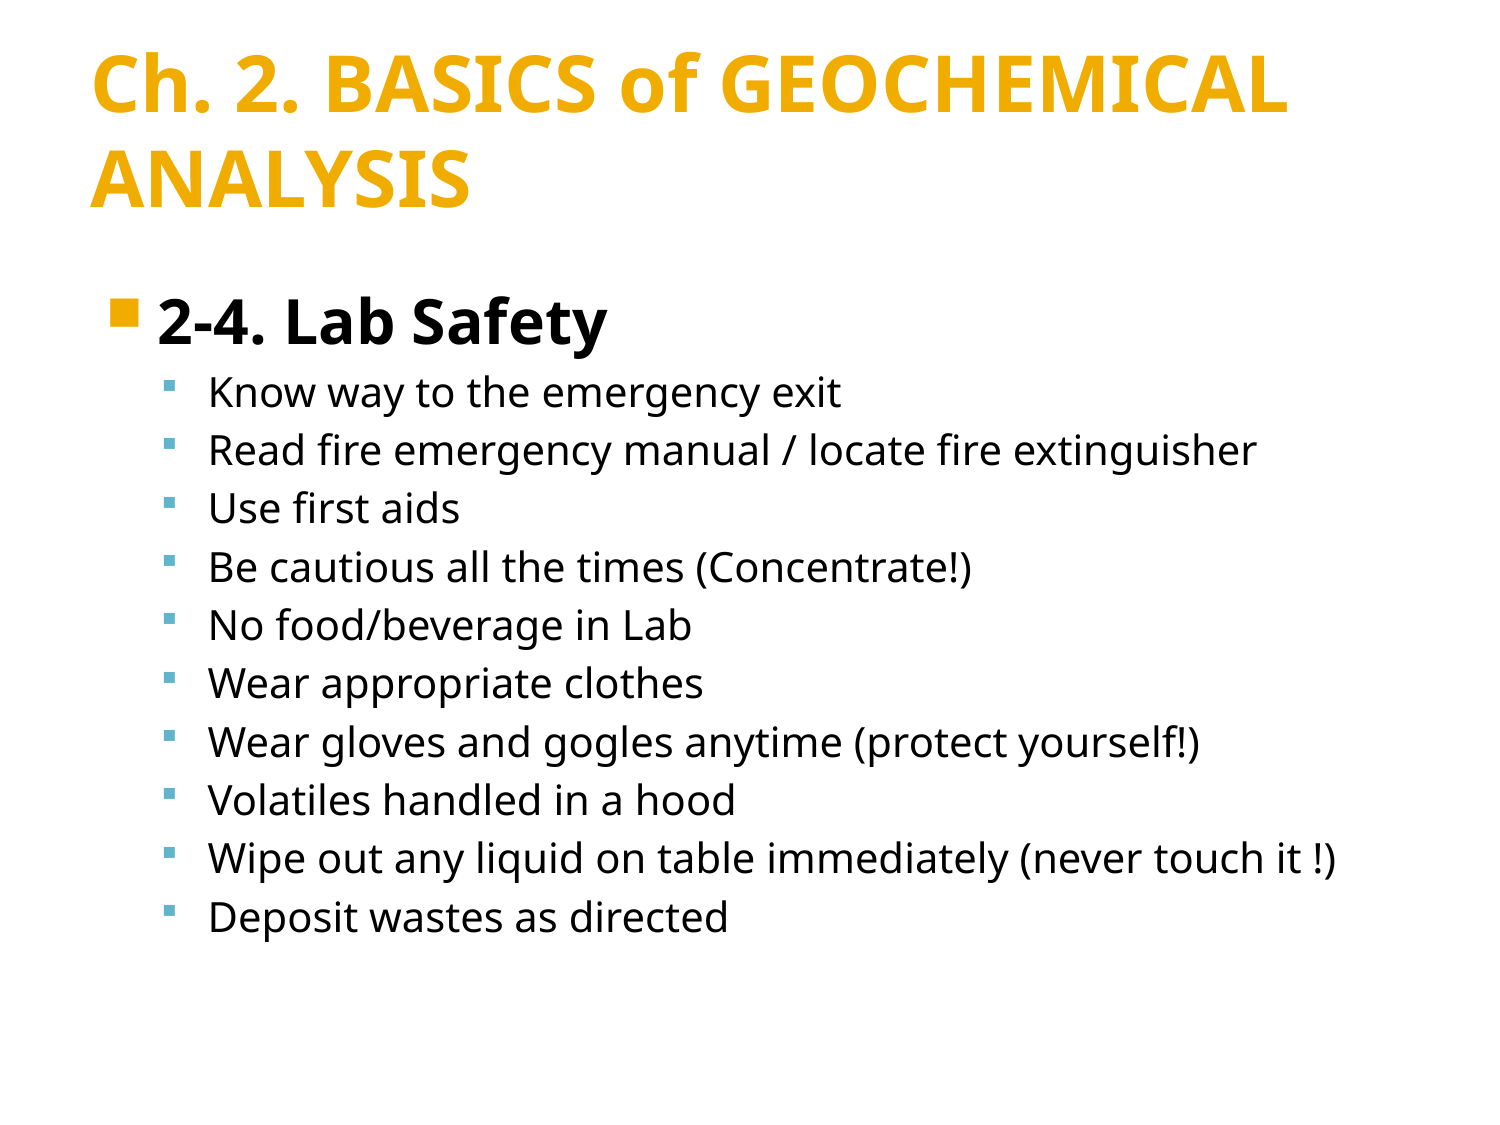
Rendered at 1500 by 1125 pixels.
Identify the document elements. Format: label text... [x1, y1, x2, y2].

title Ch. 2. BASICS of GEOCHEMICAL ANALYSIS [75, 25, 1425, 231]
list 2-4. Lab Safety Know way to the emergency exit Read fire emergency manual / locate fire extinguisher Use first aids Be cautious all the times (Concentrate!) No food/beverage in Lab Wear appropriate clothes Wear gloves and gogles anytime (protect yourself!) Volatiles handled in a hood Wipe out any liquid on table immediately (never touch it !) Deposit wastes as directed [76, 267, 1427, 1026]
